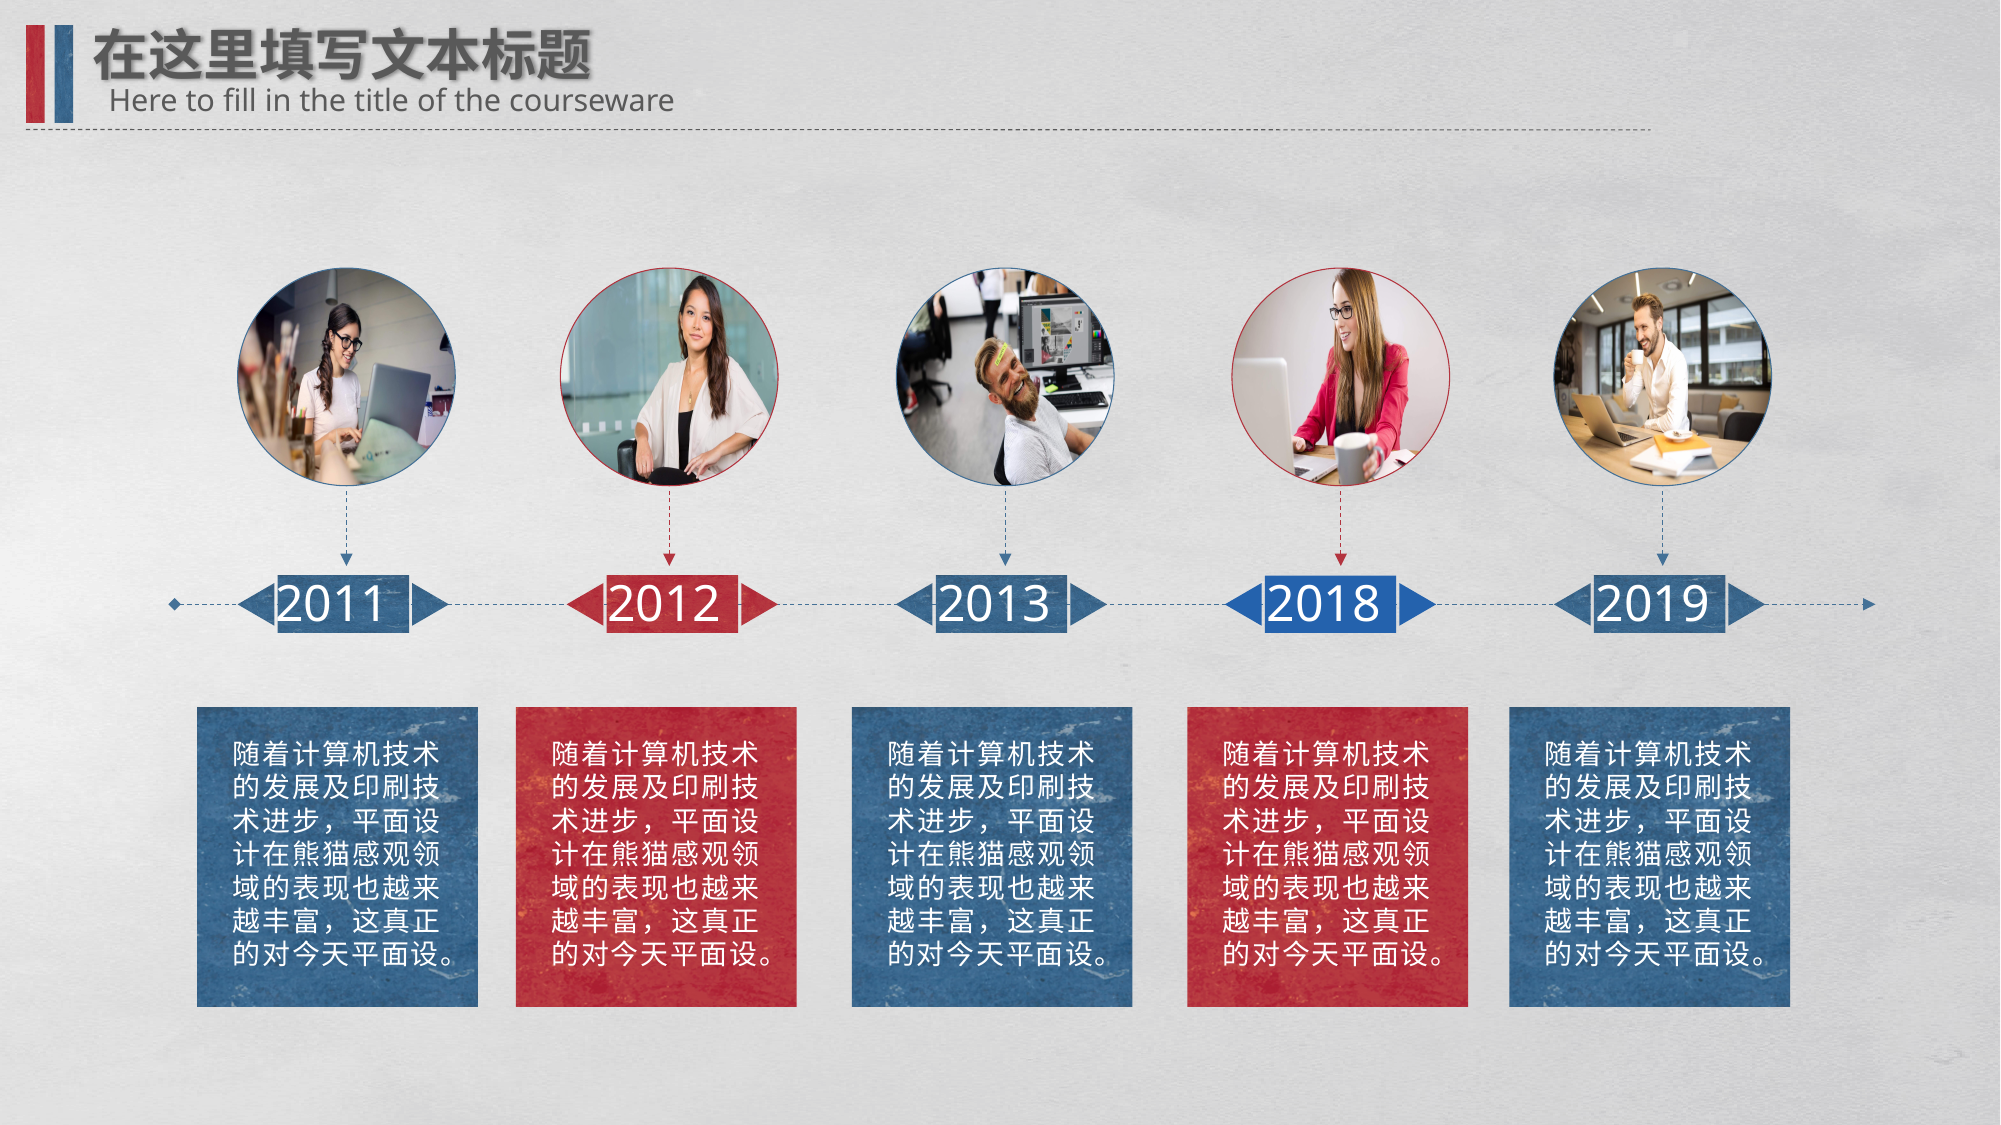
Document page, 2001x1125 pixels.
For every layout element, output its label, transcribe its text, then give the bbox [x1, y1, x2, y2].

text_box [515, 707, 797, 1007]
text_box 在这里填写文本标题 [78, 12, 787, 95]
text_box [1509, 707, 1791, 1007]
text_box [237, 566, 449, 640]
text_box [25, 25, 46, 124]
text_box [1187, 707, 1469, 1007]
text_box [197, 707, 478, 1007]
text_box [566, 566, 779, 640]
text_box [896, 268, 1115, 566]
text_box Here to fill in the title of the courseware [93, 73, 690, 125]
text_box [895, 563, 1108, 640]
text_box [851, 707, 1133, 1007]
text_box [1553, 566, 1766, 640]
text_box [54, 25, 74, 124]
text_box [237, 268, 456, 566]
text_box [1231, 268, 1450, 566]
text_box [1224, 563, 1437, 640]
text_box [1553, 268, 1772, 566]
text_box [560, 268, 779, 566]
picture [0, 0, 2001, 1125]
